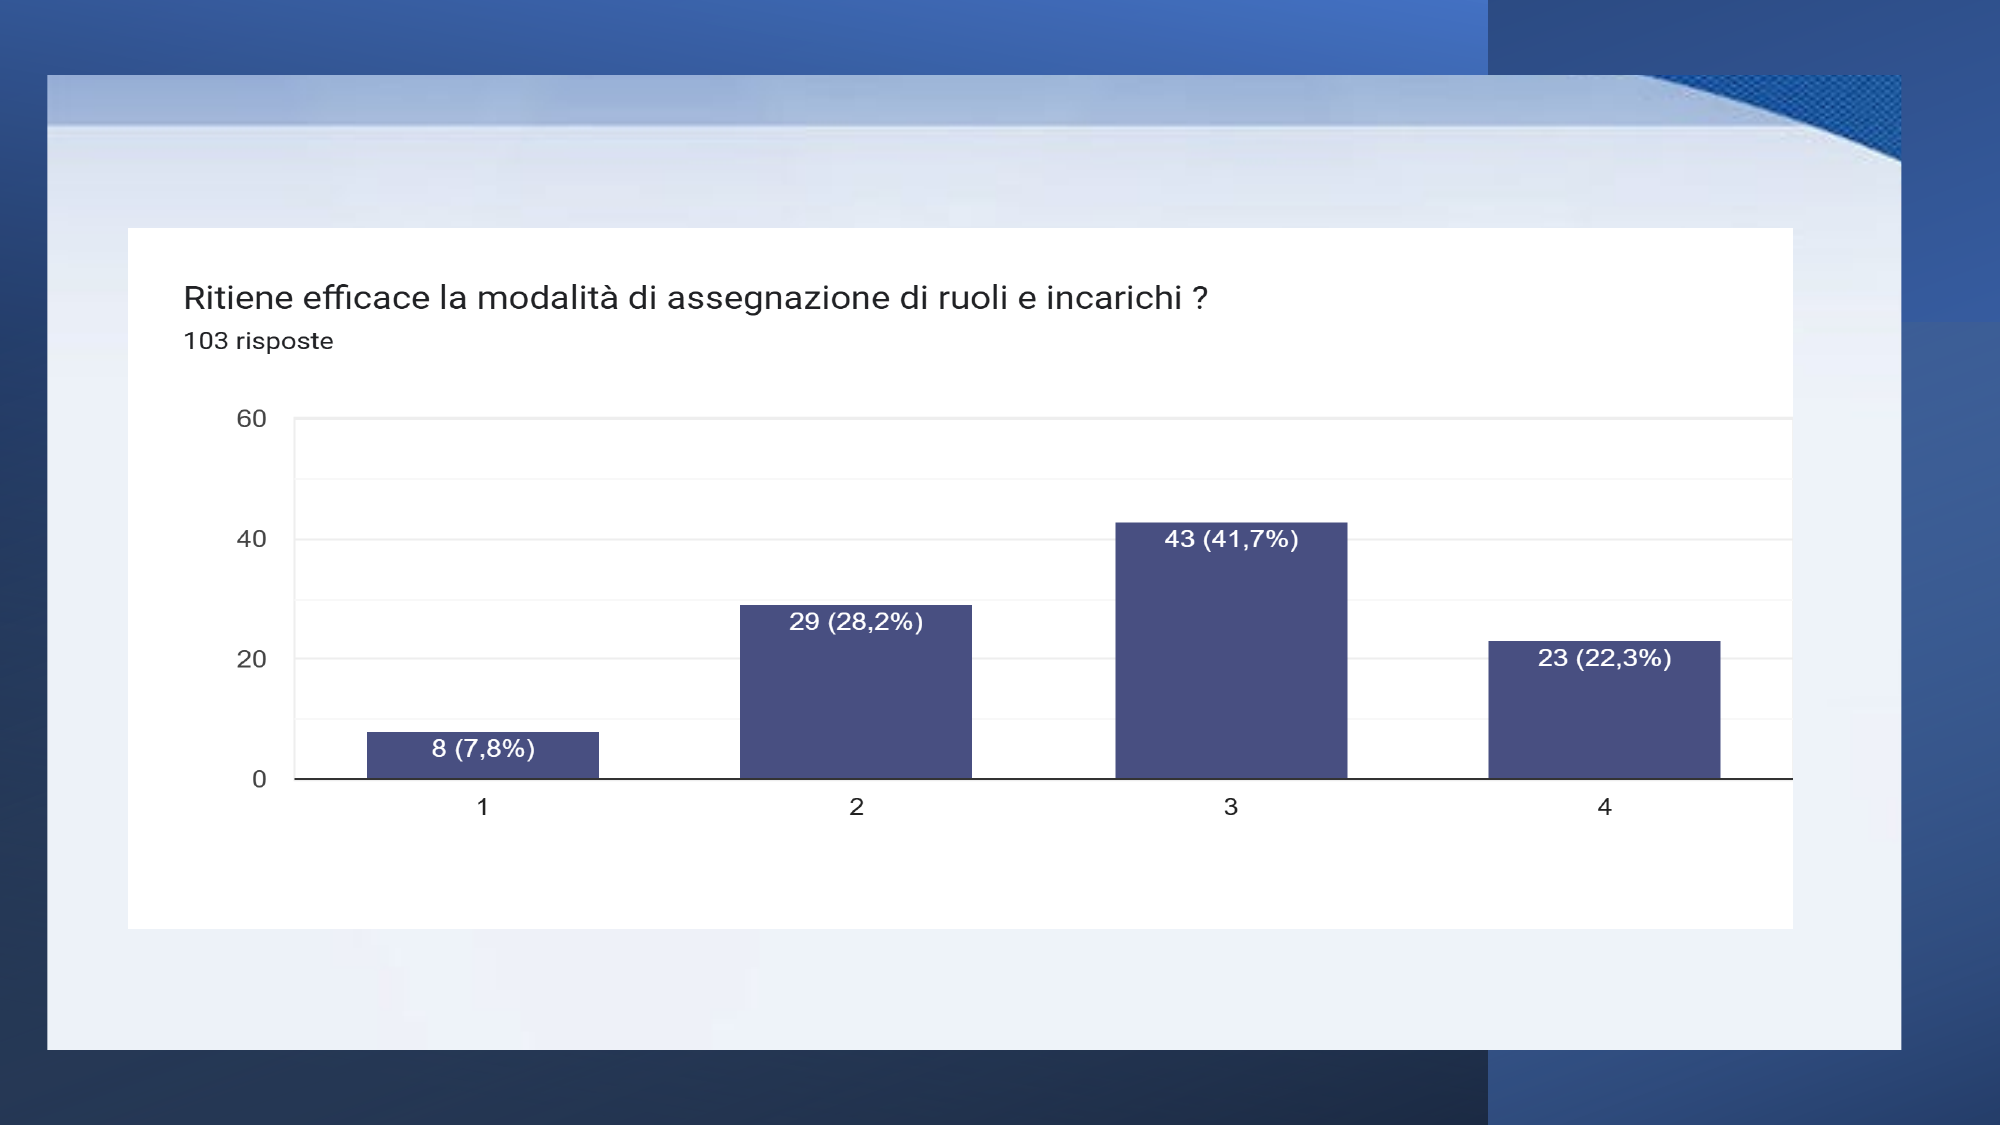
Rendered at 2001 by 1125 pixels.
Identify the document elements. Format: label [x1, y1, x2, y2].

text_box [0, 0, 1489, 321]
text_box [0, 321, 2000, 1125]
text_box [1489, 0, 2000, 321]
picture [47, 75, 1902, 1050]
